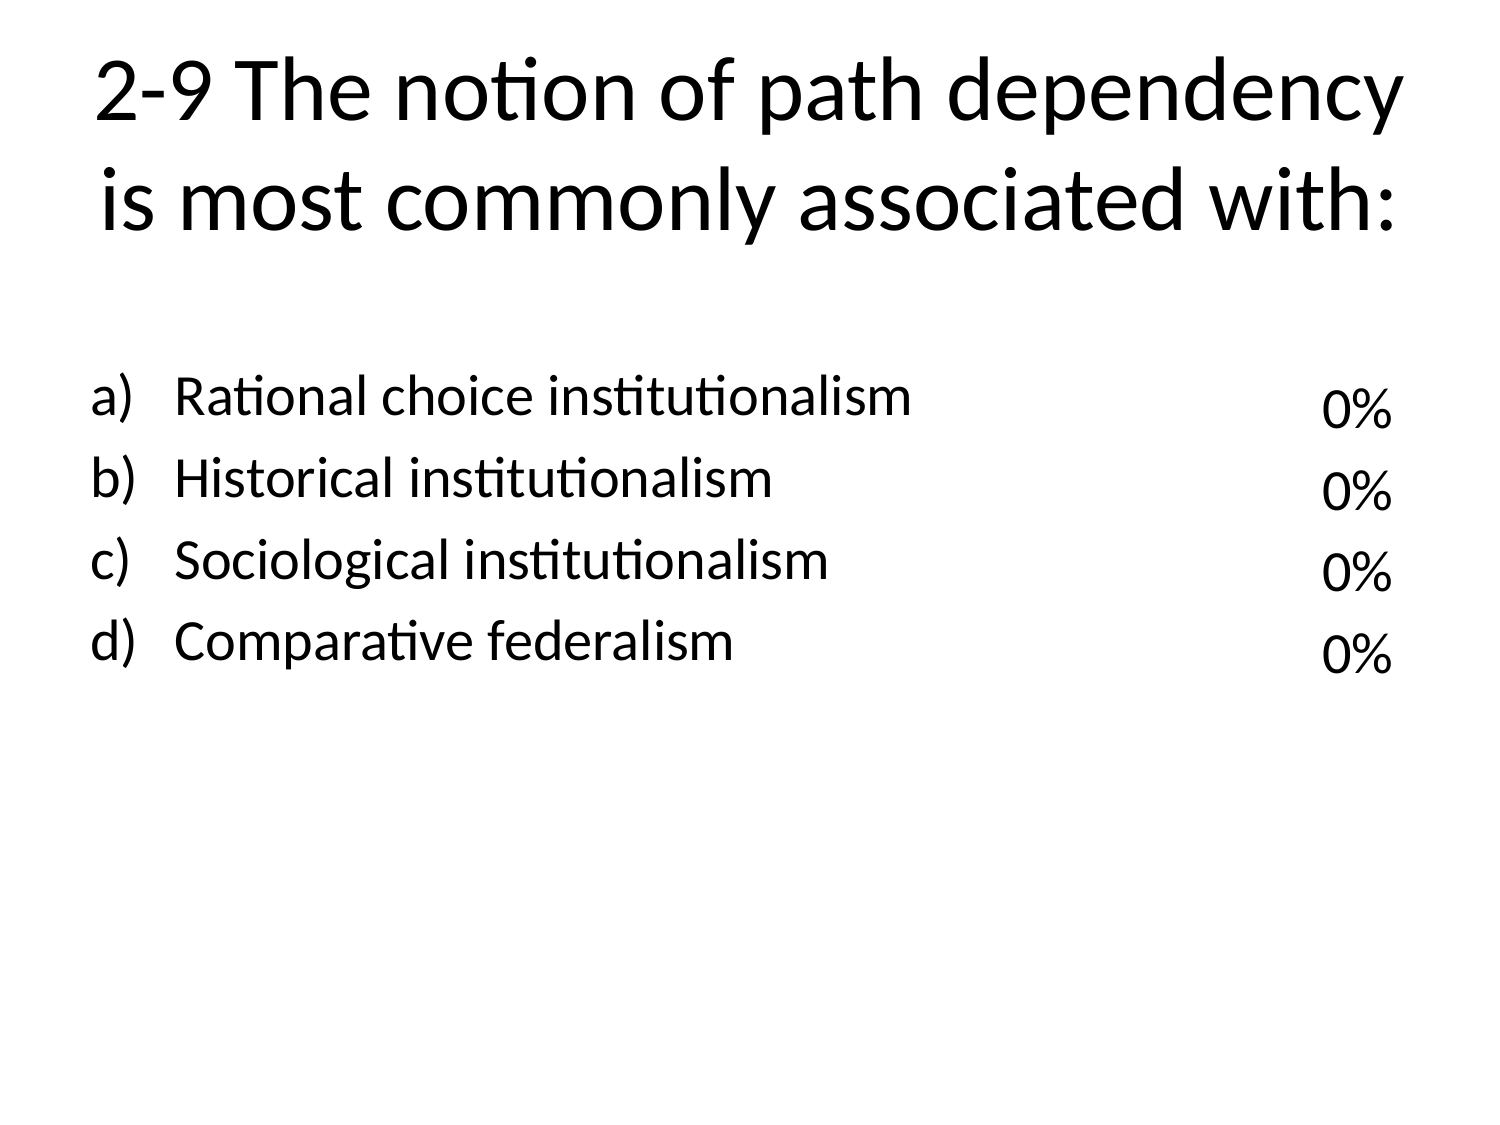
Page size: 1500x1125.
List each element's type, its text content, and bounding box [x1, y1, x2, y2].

list 0% 0% 0% 0% [1124, 362, 1409, 1106]
list Rational choice institutionalism Historical institutionalism Sociological institutionalism Comparative federalism [74, 349, 1117, 691]
title 2-9 The notion of path dependency is most commonly associated with: [74, 21, 1426, 257]
